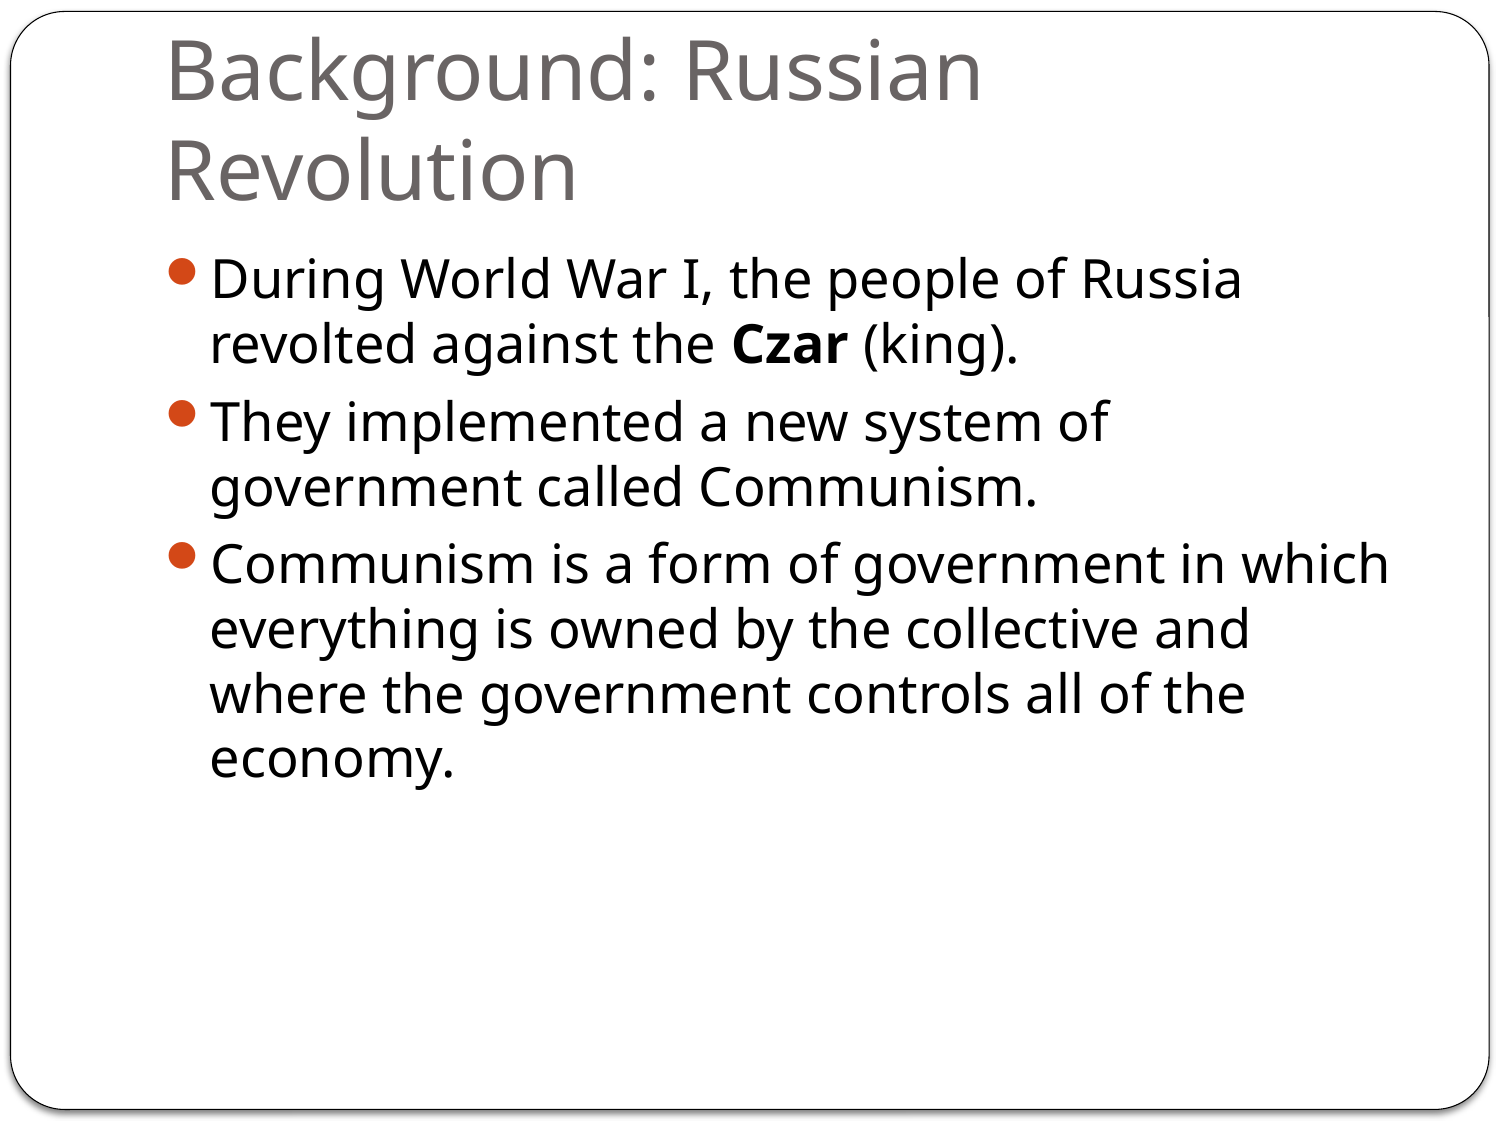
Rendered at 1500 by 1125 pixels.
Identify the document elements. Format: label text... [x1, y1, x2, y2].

title Background: Russian Revolution [150, 45, 1425, 233]
list During World War I, the people of Russia revolted against the Czar (king). They implemented a new system of government called Communism. Communism is a form of government in which everything is owned by the collective and where the government controls all of the economy. [150, 237, 1425, 988]
